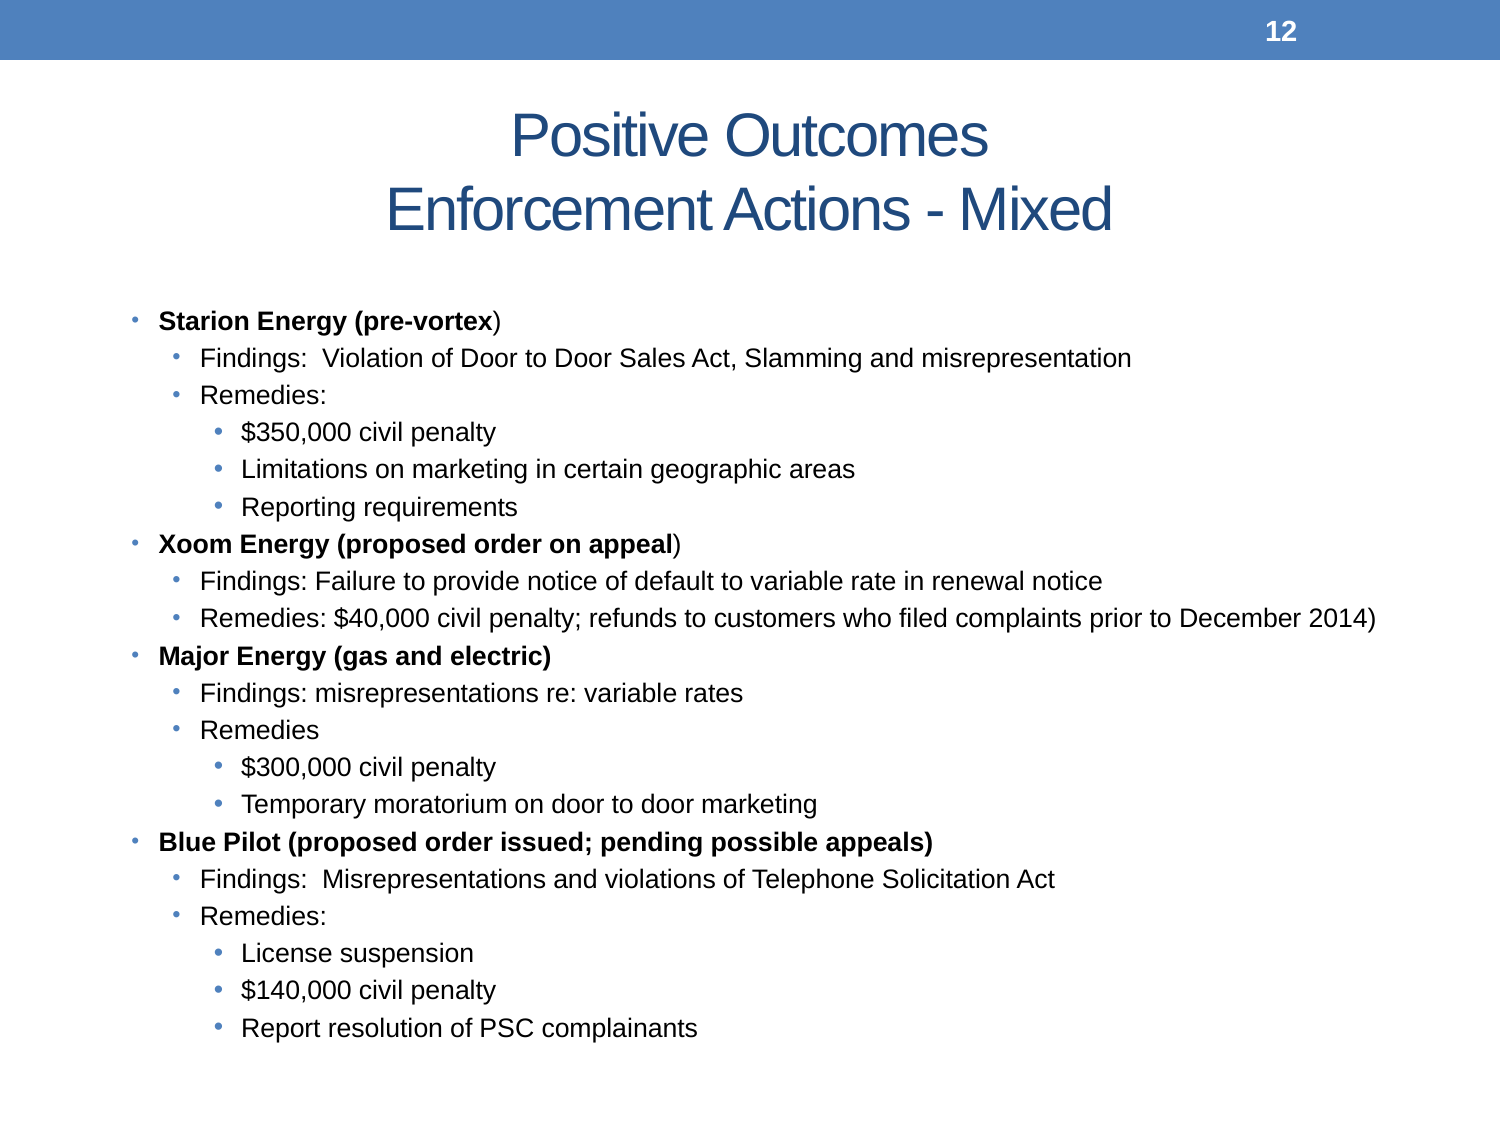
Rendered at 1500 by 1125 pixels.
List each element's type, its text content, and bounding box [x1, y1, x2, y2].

list Starion Energy (pre-vortex) Findings: Violation of Door to Door Sales Act, Slamming and misrepresentation Remedies: $350,000 civil penalty Limitations on marketing in certain geographic areas Reporting requirements Xoom Energy (proposed order on appeal) Findings: Failure to provide notice of default to variable rate in renewal notice Remedies: $40,000 civil penalty; refunds to customers who filed complaints prior to December 2014) Major Energy (gas and electric) Findings: misrepresentations re: variable rates Remedies $300,000 civil penalty Temporary moratorium on door to door marketing Blue Pilot (proposed order issued; pending possible appeals) Findings: Misrepresentations and violations of Telephone Solicitation Act Remedies: License suspension $140,000 civil penalty Report resolution of PSC complainants [75, 262, 1425, 1063]
slide_number 12 [1250, 3, 1425, 57]
title Positive Outcomes Enforcement Actions - Mixed [75, 87, 1425, 250]
